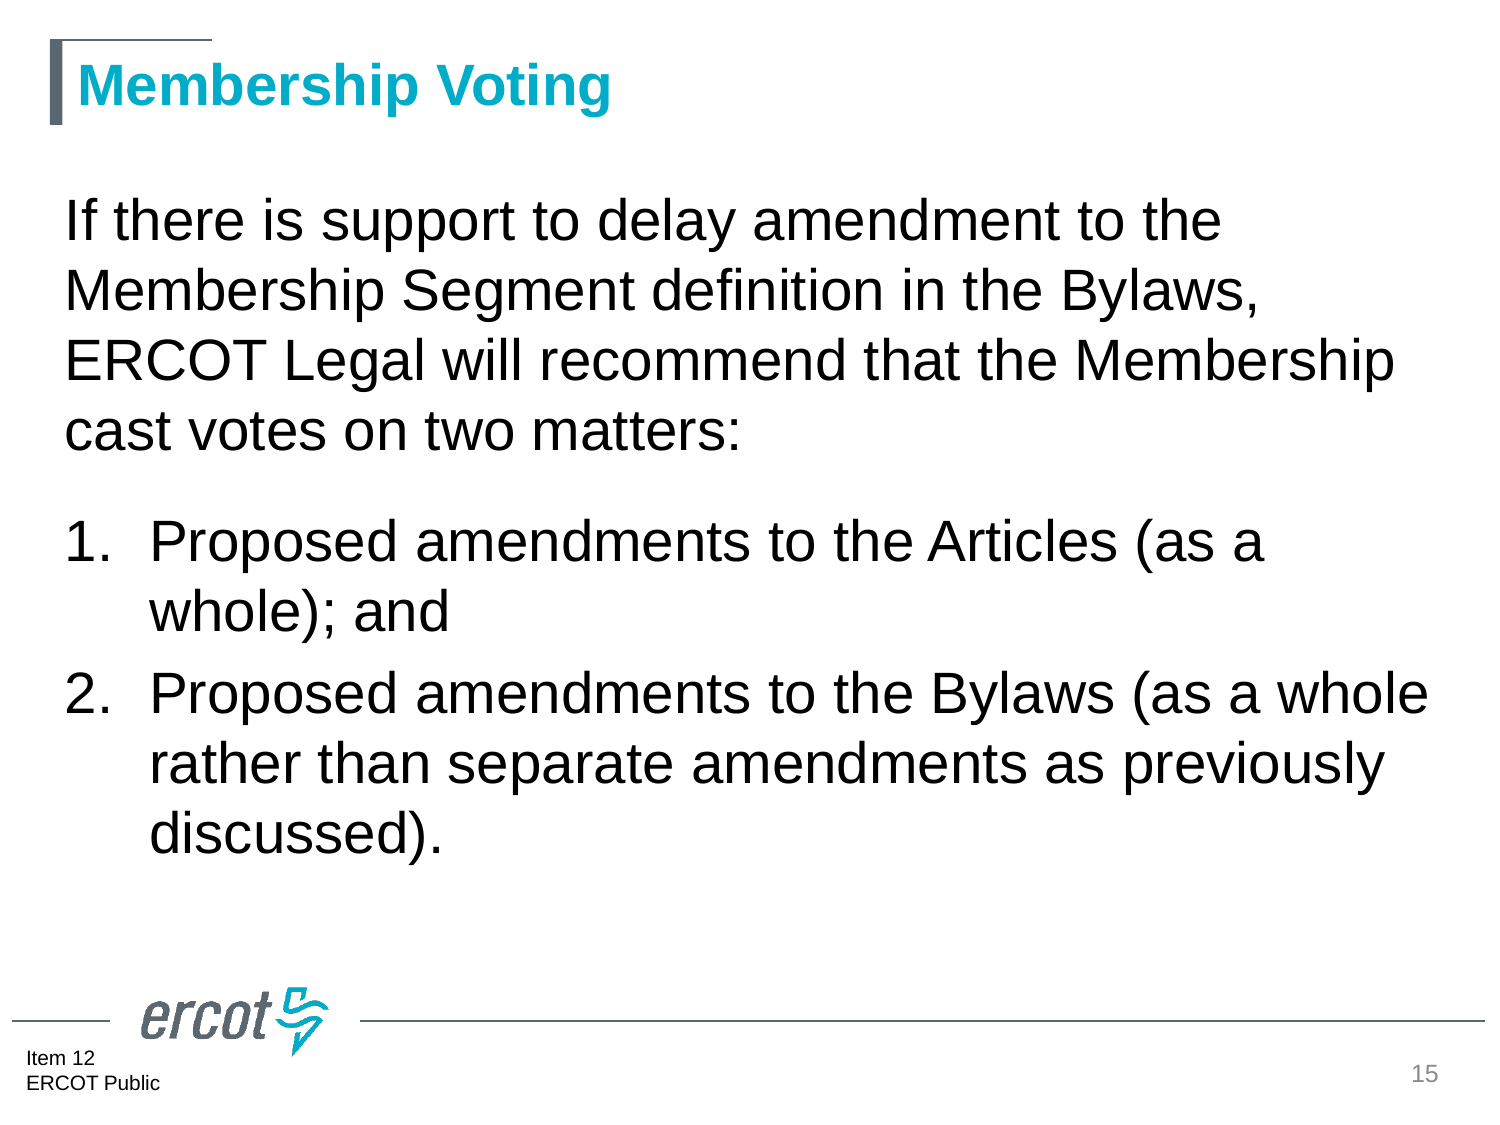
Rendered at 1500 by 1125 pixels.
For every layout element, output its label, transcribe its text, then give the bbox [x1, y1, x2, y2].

title Membership Voting [62, 39, 1463, 134]
picture [137, 983, 332, 1059]
slide_number 15 [1374, 1033, 1475, 1083]
list If there is support to delay amendment to the Membership Segment definition in the Bylaws, ERCOT Legal will recommend that the Membership cast votes on two matters: Proposed amendments to the Articles (as a whole); and Proposed amendments to the Bylaws (as a whole rather than separate amendments as previously discussed). [50, 174, 1450, 972]
